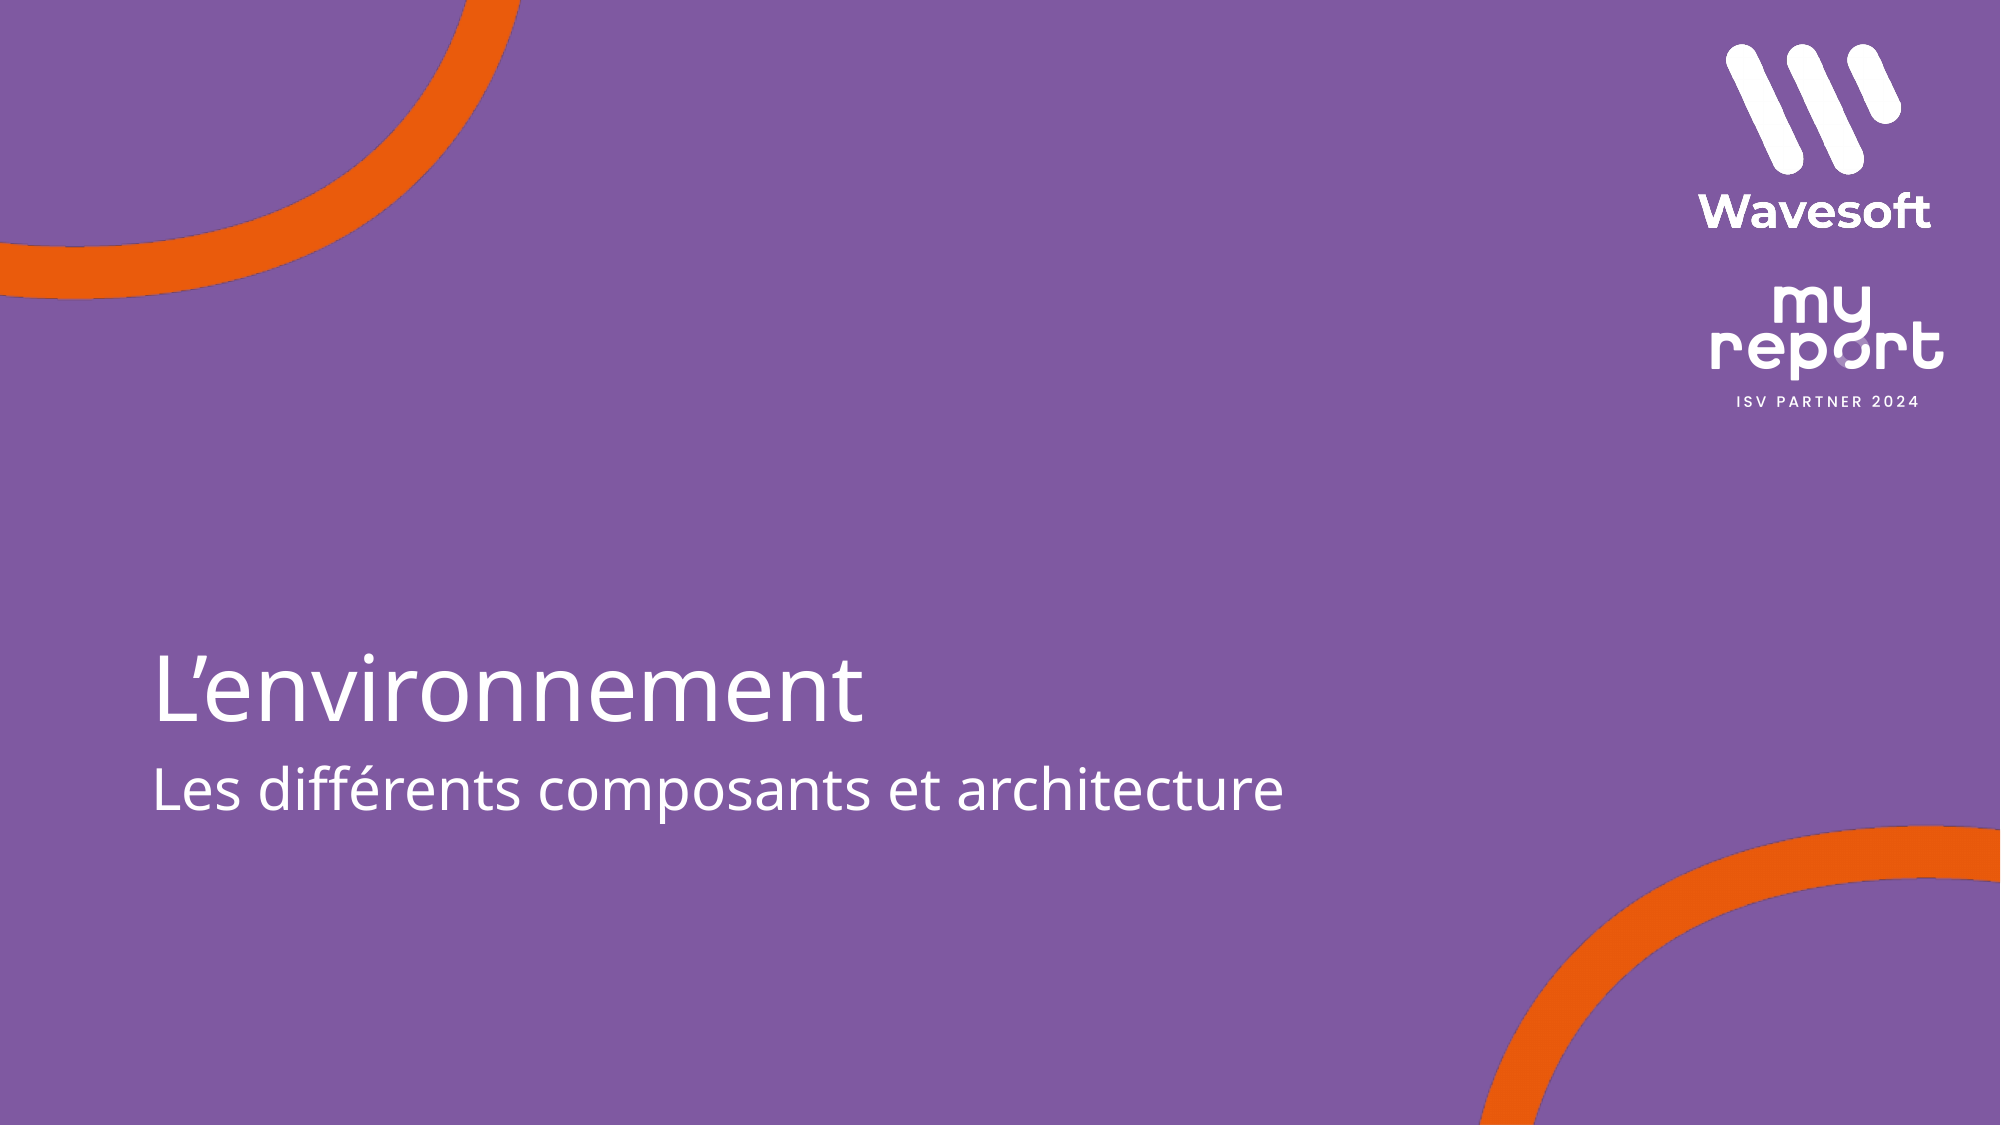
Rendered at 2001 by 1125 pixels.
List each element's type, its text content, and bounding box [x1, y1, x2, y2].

picture [0, 0, 532, 310]
title L’environnement [136, 280, 1862, 749]
picture [1469, 816, 2000, 1124]
list Les différents composants et architecture [136, 752, 1862, 999]
picture [1643, 0, 1984, 441]
